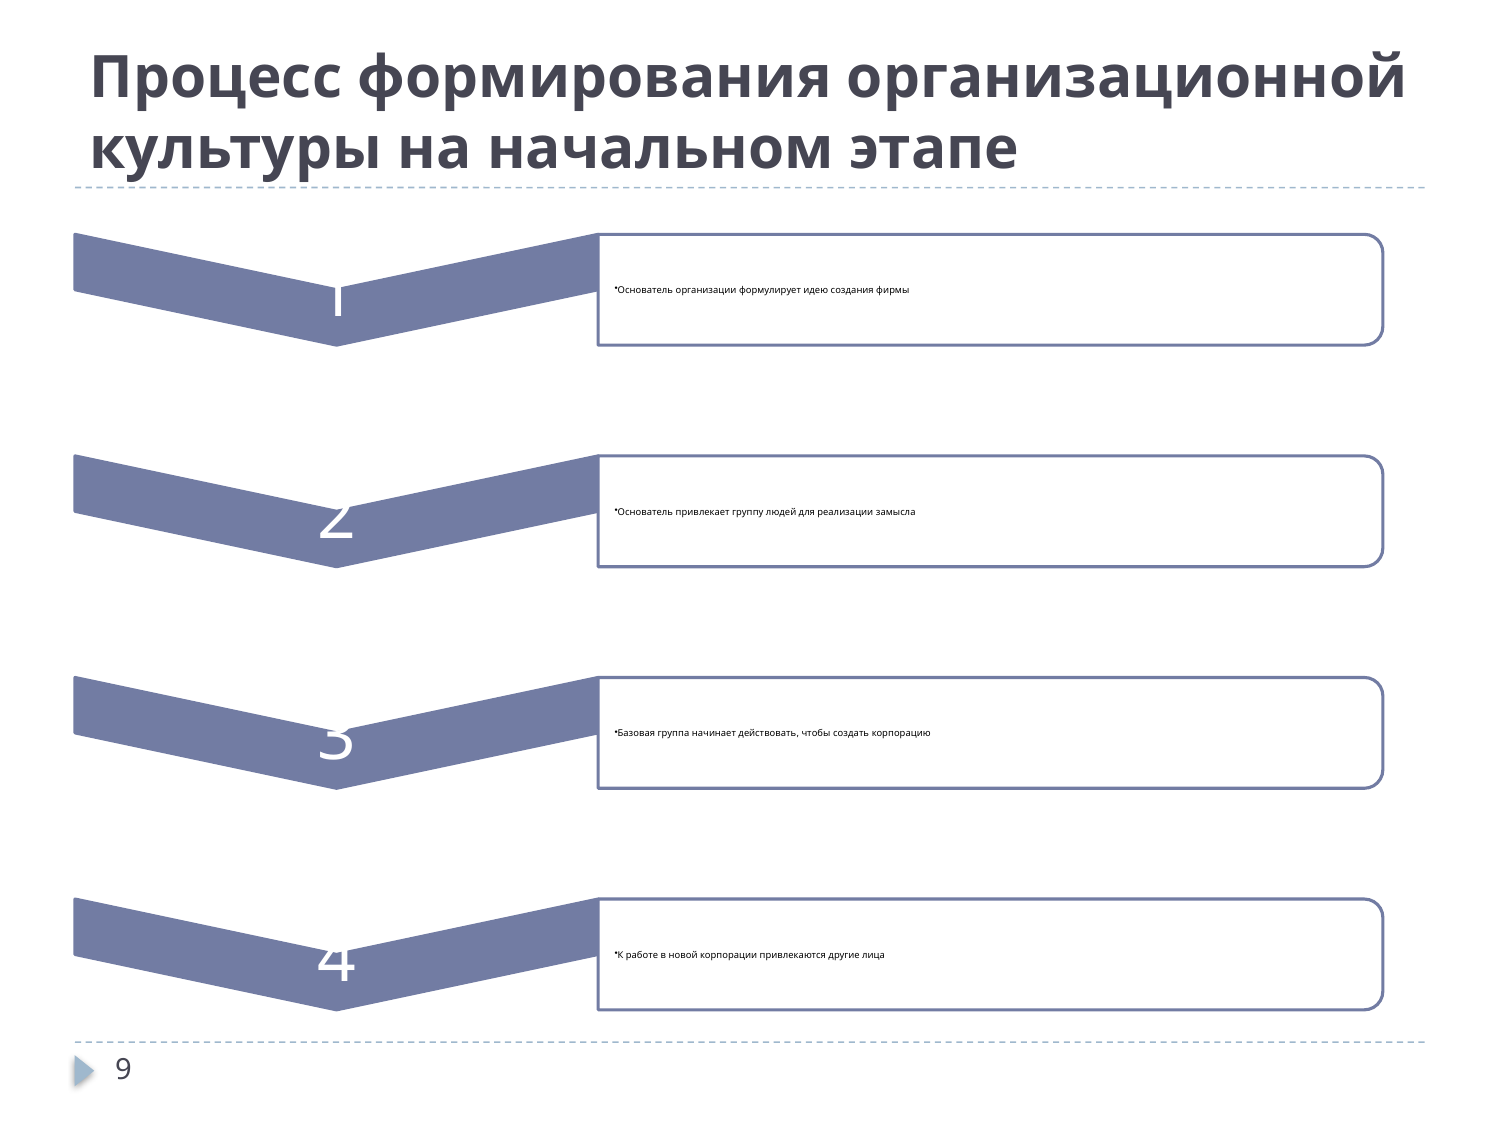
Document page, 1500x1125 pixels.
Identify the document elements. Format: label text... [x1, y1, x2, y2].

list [74, 234, 1383, 1011]
title Процесс формирования организационной культуры на начальном этапе [75, 24, 1425, 188]
slide_number 9 [100, 1042, 426, 1103]
